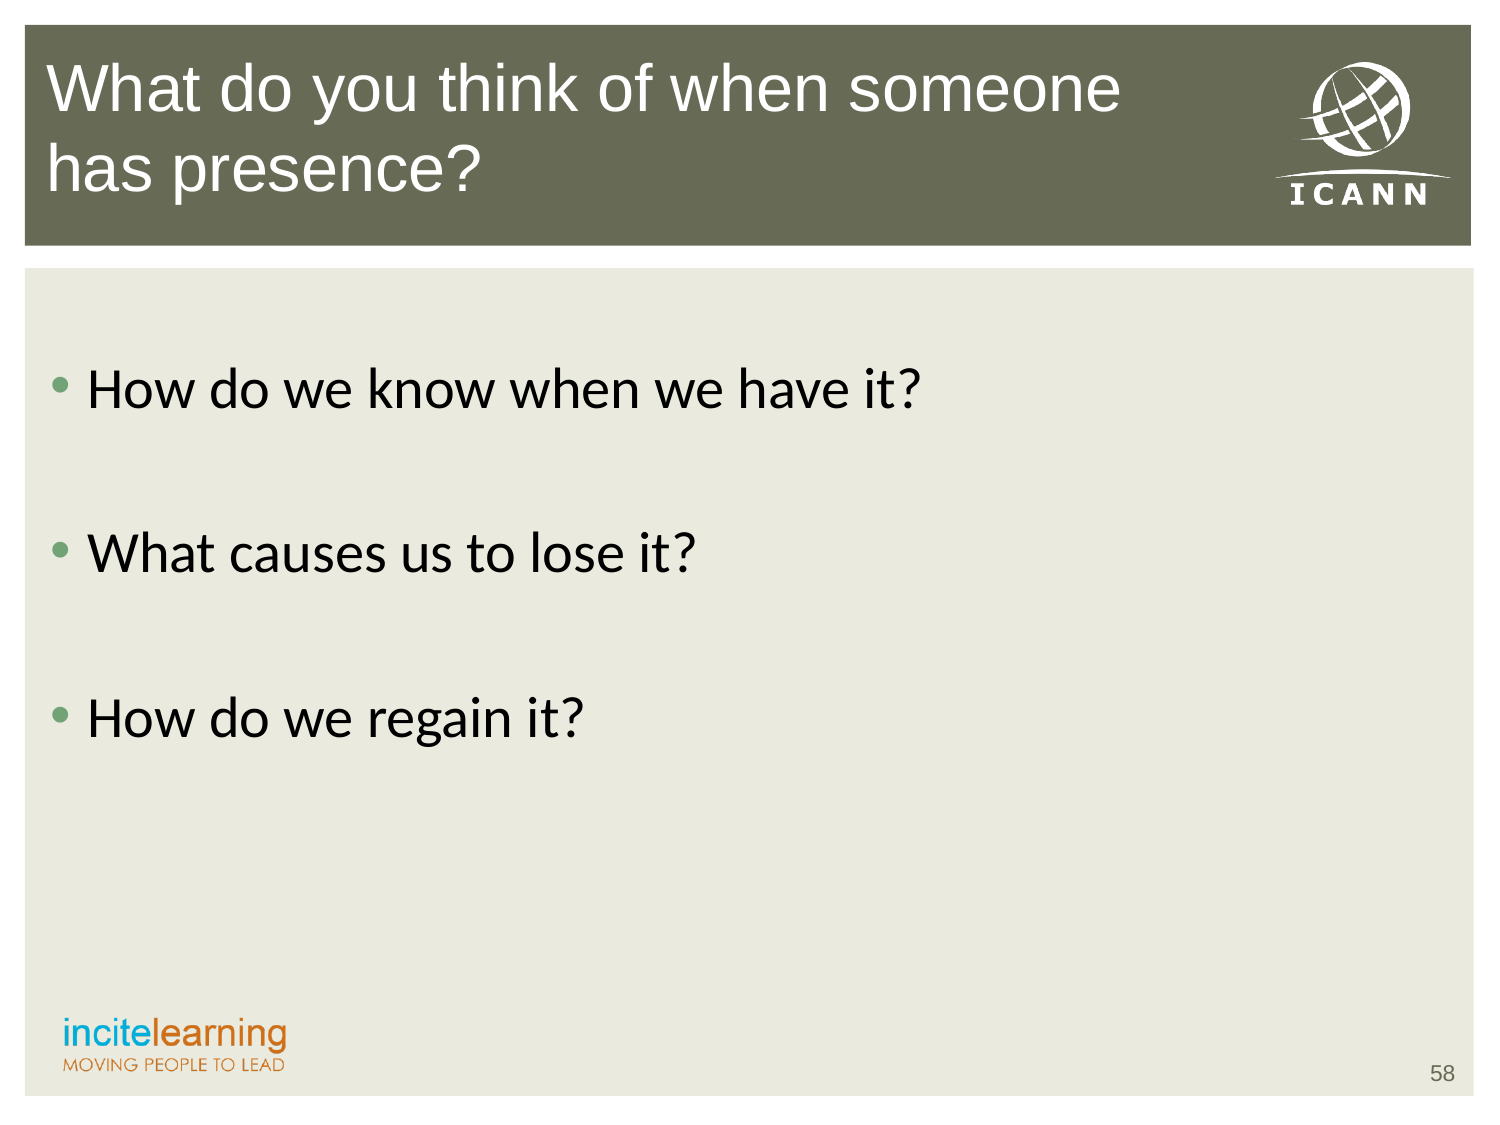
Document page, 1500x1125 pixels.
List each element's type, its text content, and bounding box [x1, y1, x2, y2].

picture [62, 1012, 288, 1076]
picture [1273, 62, 1453, 75]
slide_number 58 [1373, 1048, 1472, 1097]
picture [1273, 175, 1453, 205]
title What do you think of when someone has presence? [31, 75, 1467, 175]
list How do we know when we have it? What causes us to lose it? How do we regain it? [50, 350, 964, 948]
